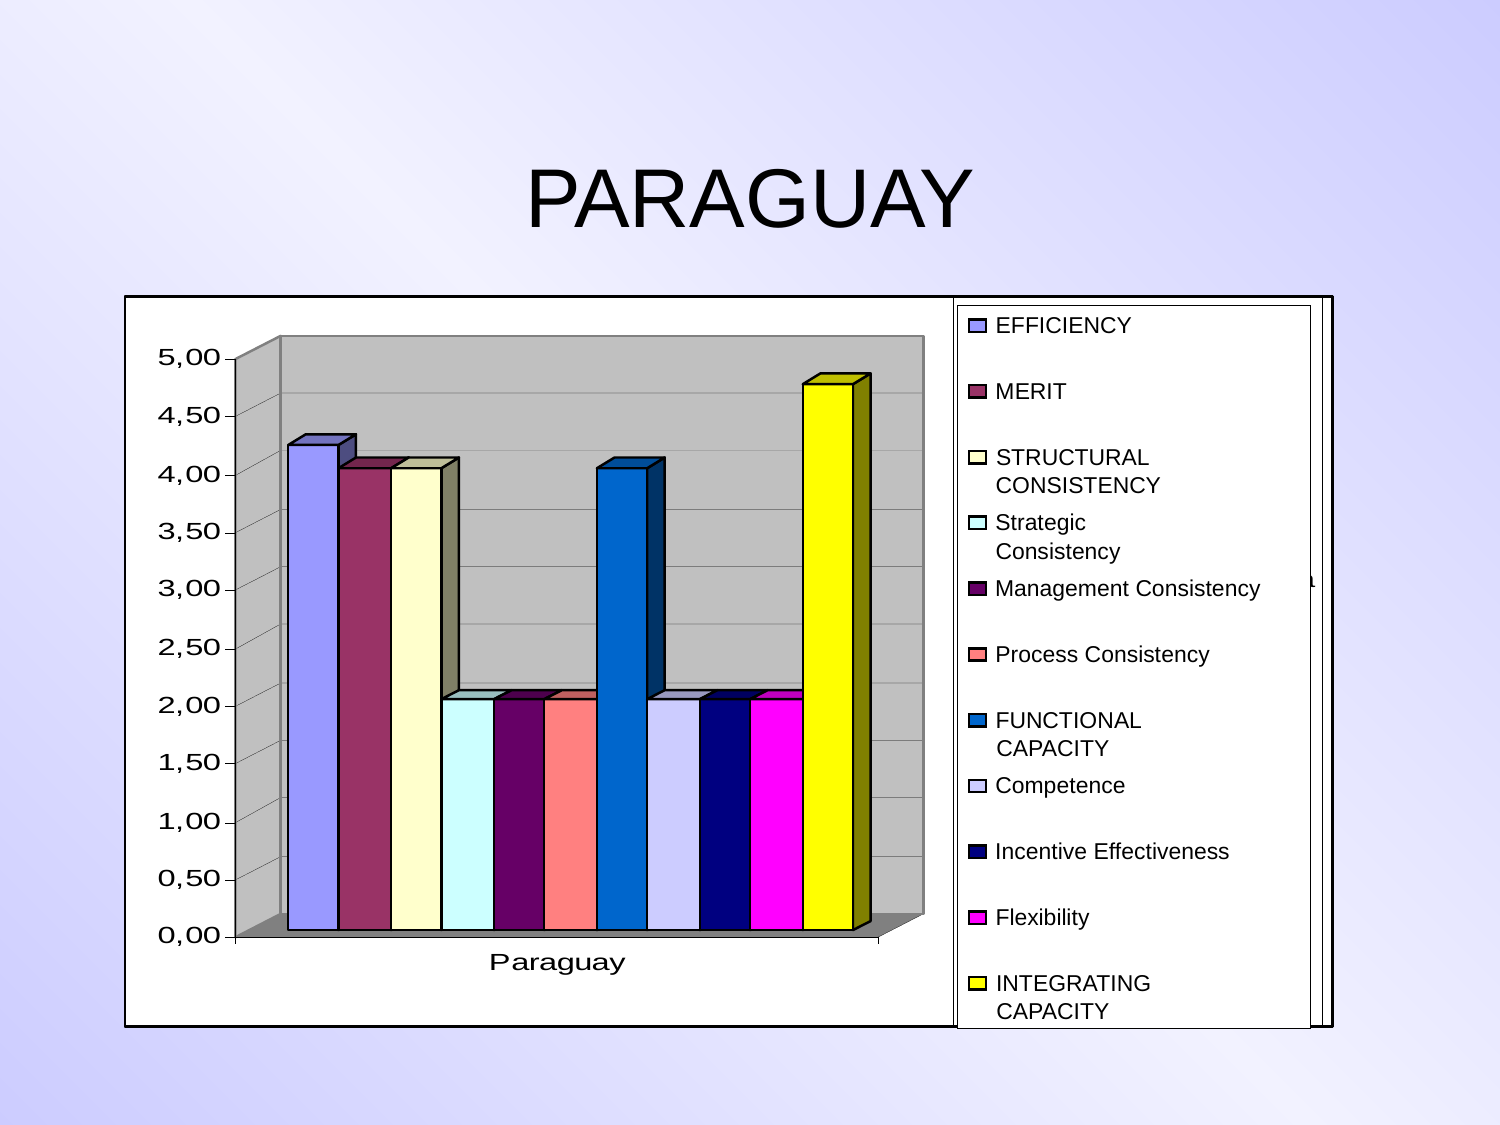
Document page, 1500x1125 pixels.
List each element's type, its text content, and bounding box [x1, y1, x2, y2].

title PARAGUAY [112, 99, 1388, 288]
picture [112, 287, 1351, 1038]
